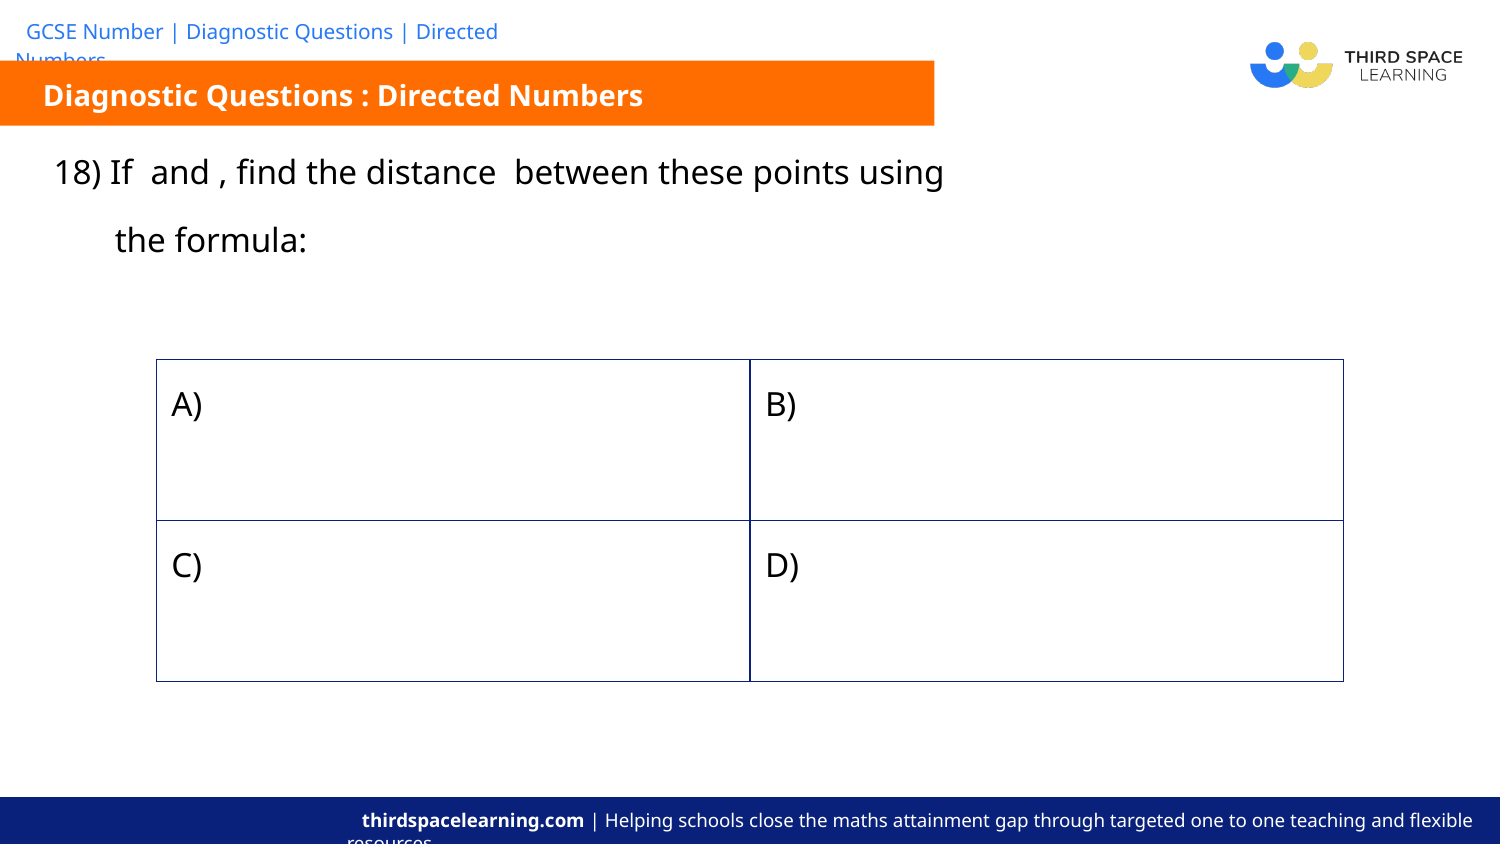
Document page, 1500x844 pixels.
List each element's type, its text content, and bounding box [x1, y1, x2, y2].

picture [1250, 33, 1465, 99]
text_box Diagnostic Questions : Directed Numbers [27, 61, 778, 127]
